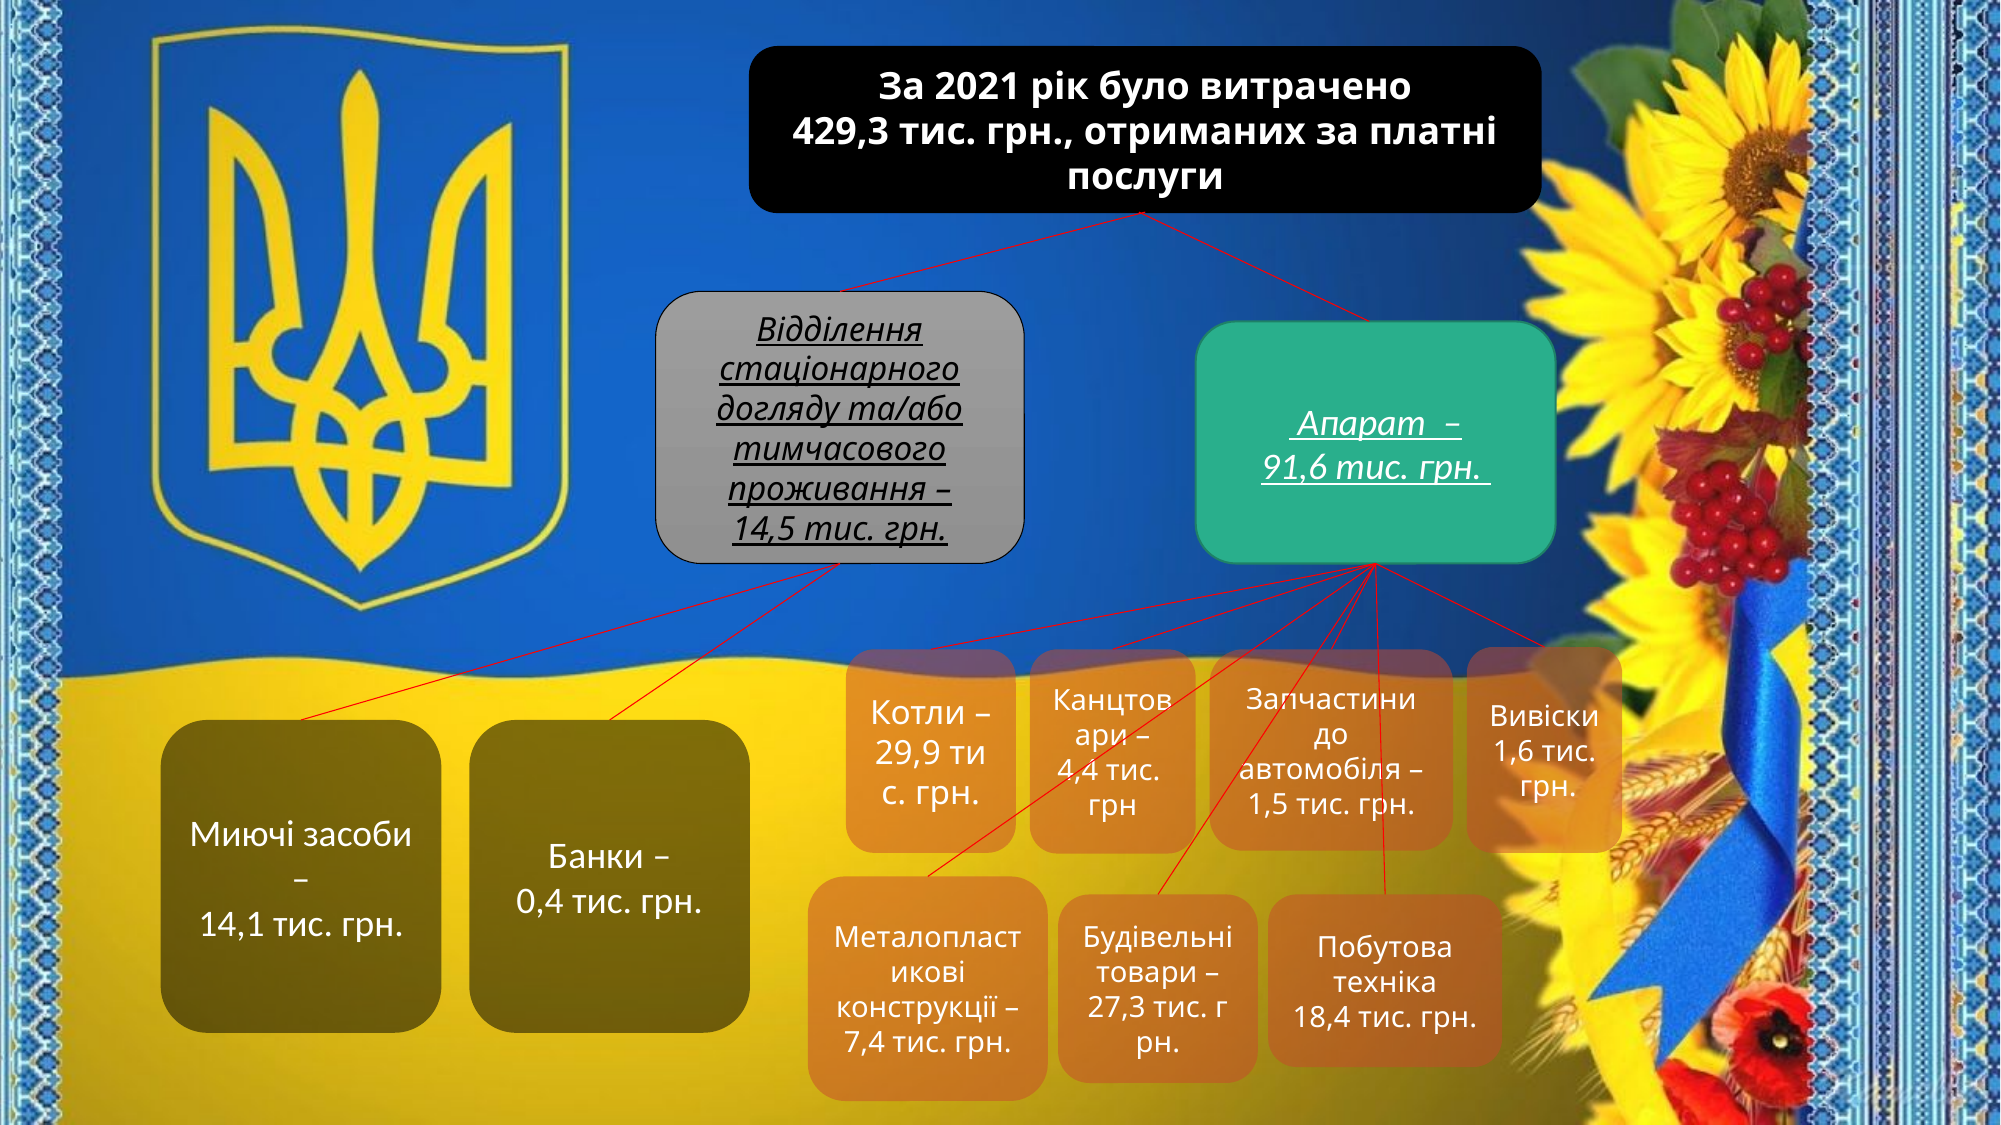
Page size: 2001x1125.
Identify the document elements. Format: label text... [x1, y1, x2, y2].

text_box Побутова техніка 18,4 тис. грн. [1268, 894, 1503, 1068]
text_box Вивіски 1,6 тис. грн. [1466, 647, 1623, 853]
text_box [930, 563, 1157, 650]
text_box Запчастини до автомобіля – 1,5 тис. грн. [1386, 649, 1454, 851]
text_box Миючі засоби – 14,1 тис. грн. [160, 719, 442, 1033]
text_box Будівельні товари – 27,3 тис. грн. [1058, 894, 1258, 1084]
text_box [839, 212, 1138, 292]
text_box За 2021 рік було витрачено 429,3 тис. грн., отриманих за платні послуги [748, 45, 1542, 214]
picture [0, 0, 2001, 1125]
text_box Банки – 0,4 тис. грн. [469, 720, 751, 1033]
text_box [1157, 563, 1375, 895]
text_box Апарат – 91,6 тис. грн. [1194, 320, 1557, 563]
text_box Металопластикові конструкції – 7,4 тис. грн. [807, 876, 1048, 1102]
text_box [1375, 563, 1386, 895]
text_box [1386, 563, 1545, 647]
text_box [609, 563, 840, 720]
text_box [300, 563, 609, 720]
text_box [927, 563, 1157, 877]
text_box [1138, 212, 1370, 322]
text_box Відділення стаціонарного догляду та/або тимчасового проживання – 14,5 тис. грн. [655, 290, 1025, 565]
text_box Котли – 29,9 тис. грн. [845, 649, 927, 853]
